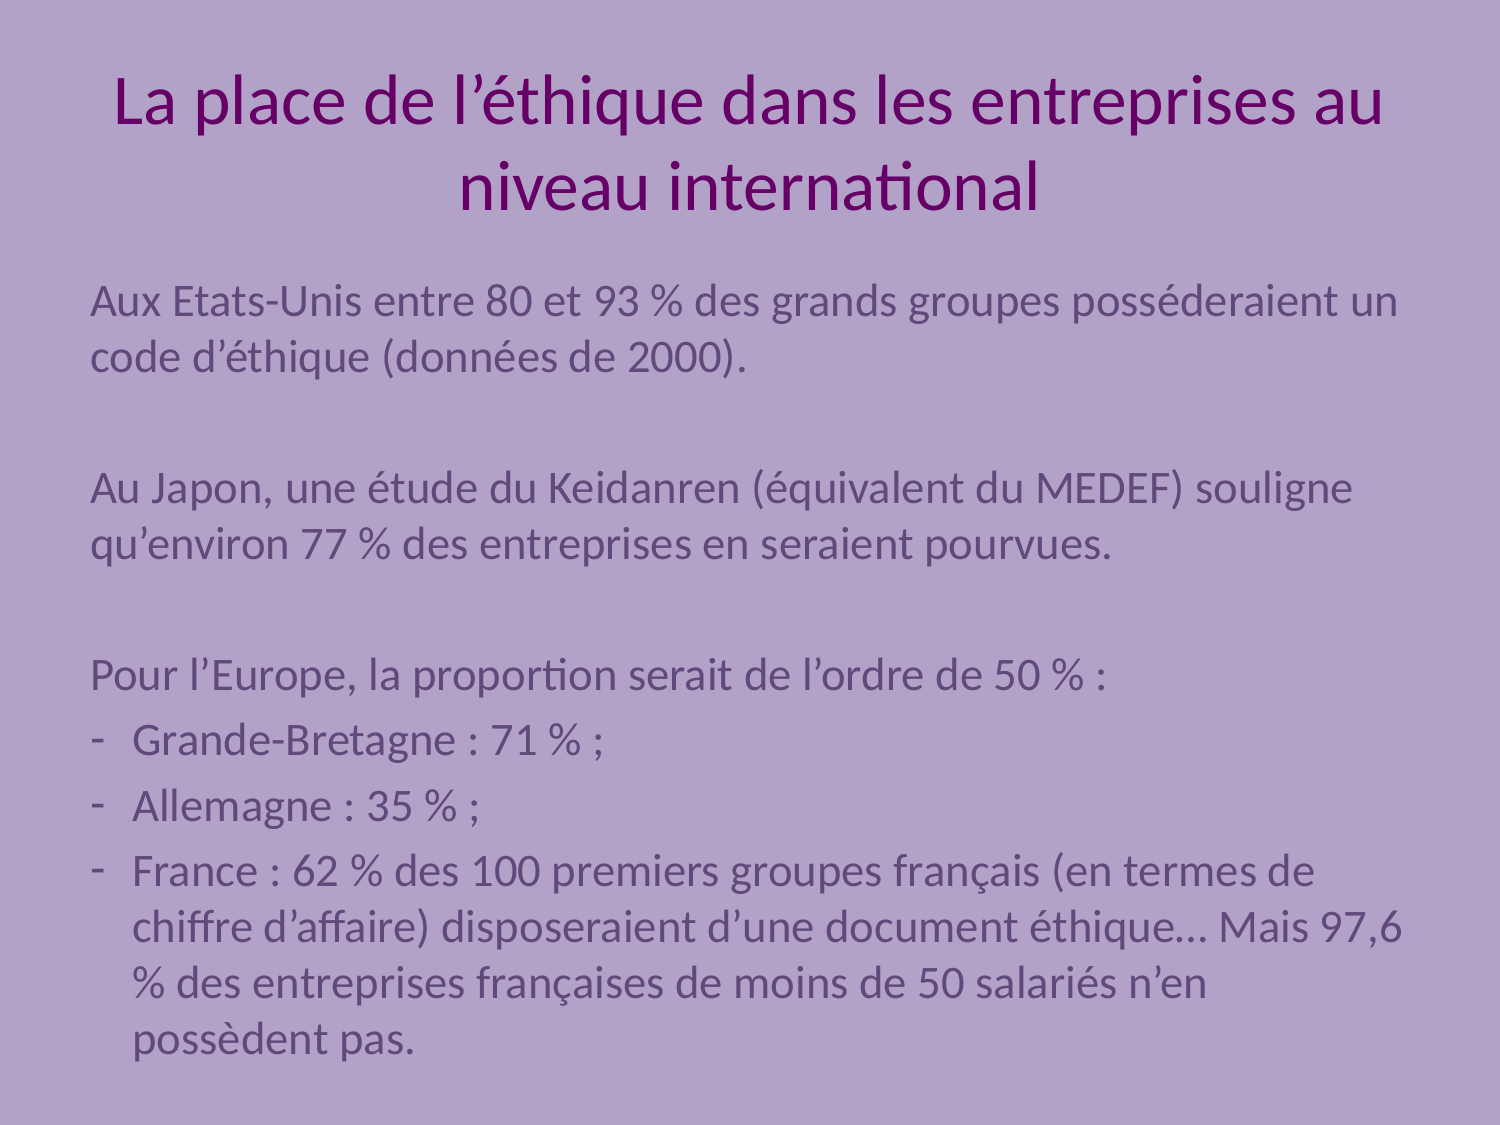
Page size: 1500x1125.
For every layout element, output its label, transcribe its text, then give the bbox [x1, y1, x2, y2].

list Aux Etats-Unis entre 80 et 93 % des grands groupes posséderaient un code d’éthique (données de 2000). Au Japon, une étude du Keidanren (équivalent du MEDEF) souligne qu’environ 77 % des entreprises en seraient pourvues. Pour l’Europe, la proportion serait de l’ordre de 50 % : Grande-Bretagne : 71 % ; Allemagne : 35 % ; France : 62 % des 100 premiers groupes français (en termes de chiffre d’affaire) disposeraient d’une document éthique… Mais 97,6 % des entreprises françaises de moins de 50 salariés n’en possèdent pas. [75, 262, 1425, 1079]
title La place de l’éthique dans les entreprises au niveau international [75, 45, 1425, 233]
